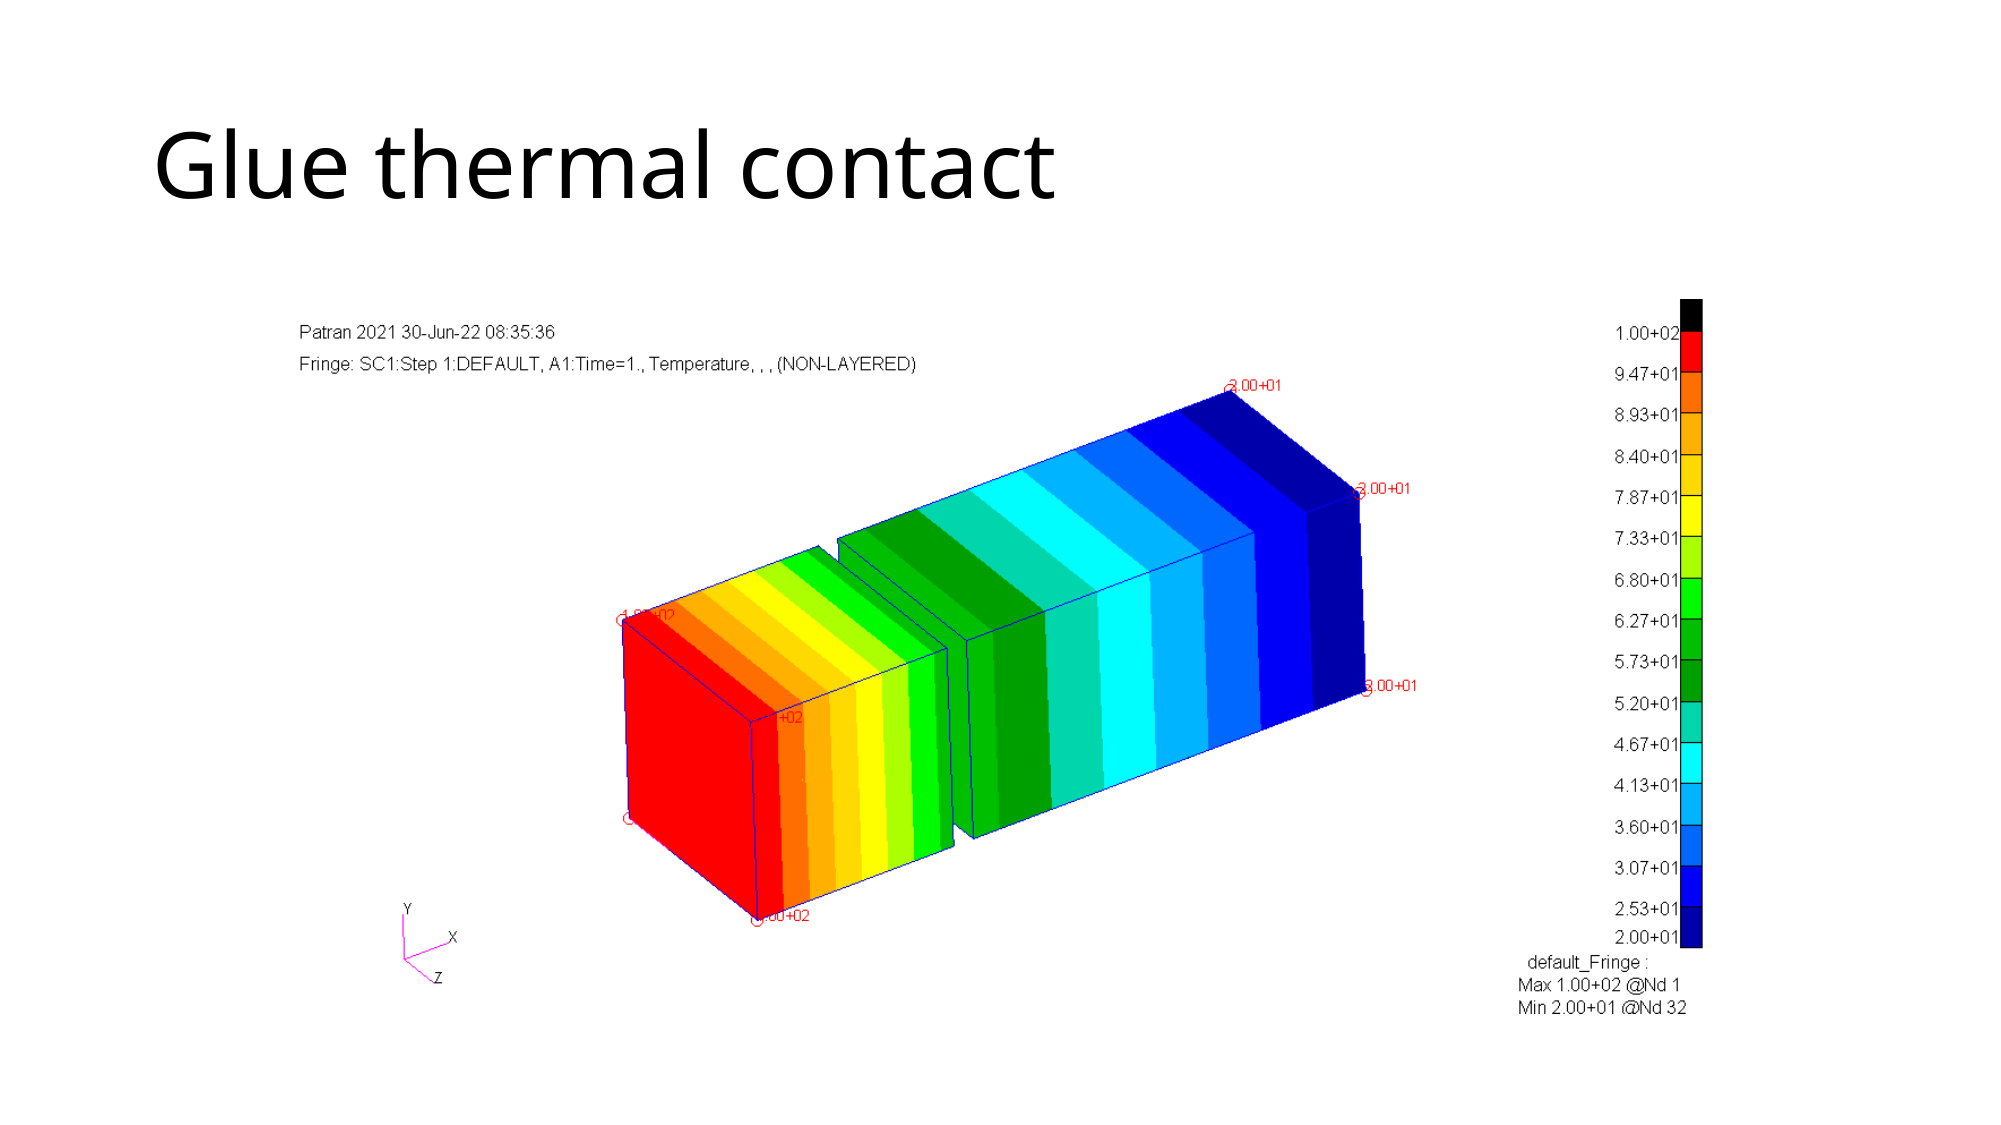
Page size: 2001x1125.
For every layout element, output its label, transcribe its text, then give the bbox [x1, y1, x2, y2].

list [295, 299, 1705, 1014]
title Glue thermal contact [137, 59, 1863, 278]
